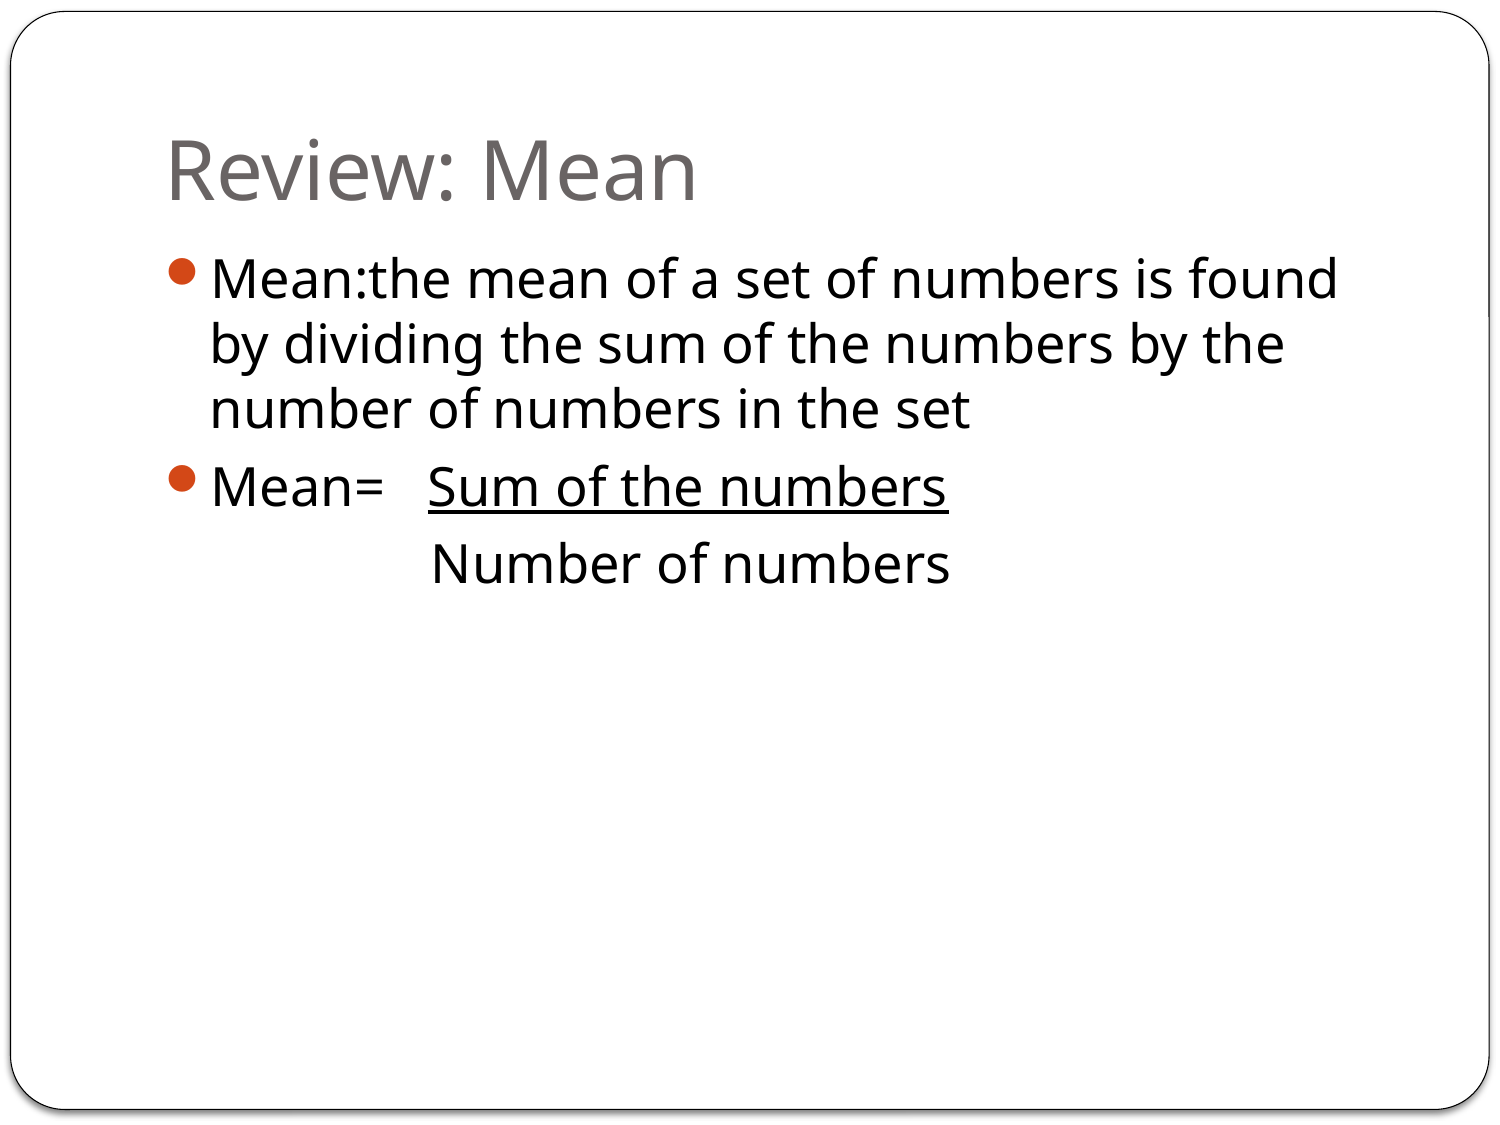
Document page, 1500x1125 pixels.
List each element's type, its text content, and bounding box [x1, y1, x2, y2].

title Review: Mean [150, 45, 1425, 233]
list Mean:the mean of a set of numbers is found by dividing the sum of the numbers by the number of numbers in the set Mean= Sum of the numbers Number of numbers [150, 237, 1425, 988]
